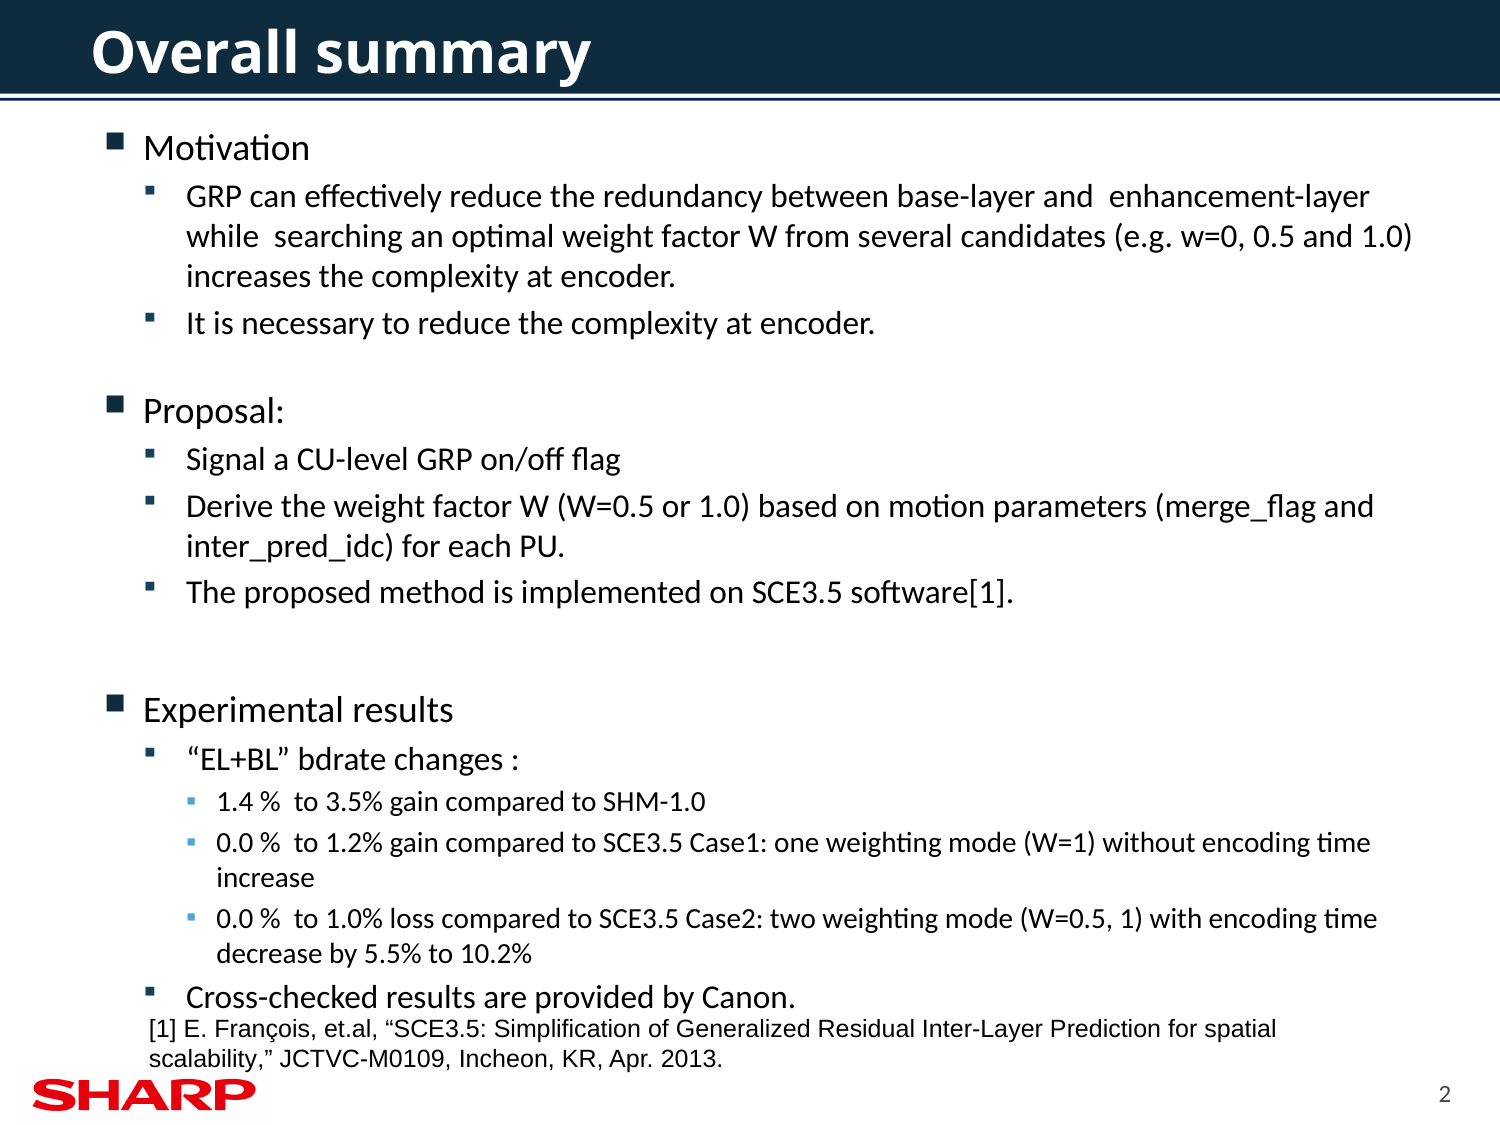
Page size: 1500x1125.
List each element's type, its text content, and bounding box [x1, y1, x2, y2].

list Motivation GRP can effectively reduce the redundancy between base-layer and enhancement-layer while searching an optimal weight factor W from several candidates (e.g. w=0, 0.5 and 1.0) increases the complexity at encoder. It is necessary to reduce the complexity at encoder. Proposal: Signal a CU-level GRP on/off flag Derive the weight factor W (W=0.5 or 1.0) based on motion parameters (merge_flag and inter_pred_idc) for each PU. The proposed method is implemented on SCE3.5 software[1]. Experimental results “EL+BL” bdrate changes : 1.4 % to 3.5% gain compared to SHM-1.0 0.0 % to 1.2% gain compared to SCE3.5 Case1: one weighting mode (W=1) without encoding time increase 0.0 % to 1.0% loss compared to SCE3.5 Case2: two weighting mode (W=0.5, 1) with encoding time decrease by 5.5% to 10.2% Cross-checked results are provided by Canon. [74, 107, 1465, 1062]
slide_number 2 [1418, 1062, 1467, 1108]
picture [17, 1064, 271, 1125]
title Overall summary [74, 15, 1426, 85]
text_box [1] E. François, et.al, “SCE3.5: Simplification of Generalized Residual Inter-Layer Prediction for spatial scalability,” JCTVC-M0109, Incheon, KR, Apr. 2013. [58, 1005, 1418, 1111]
